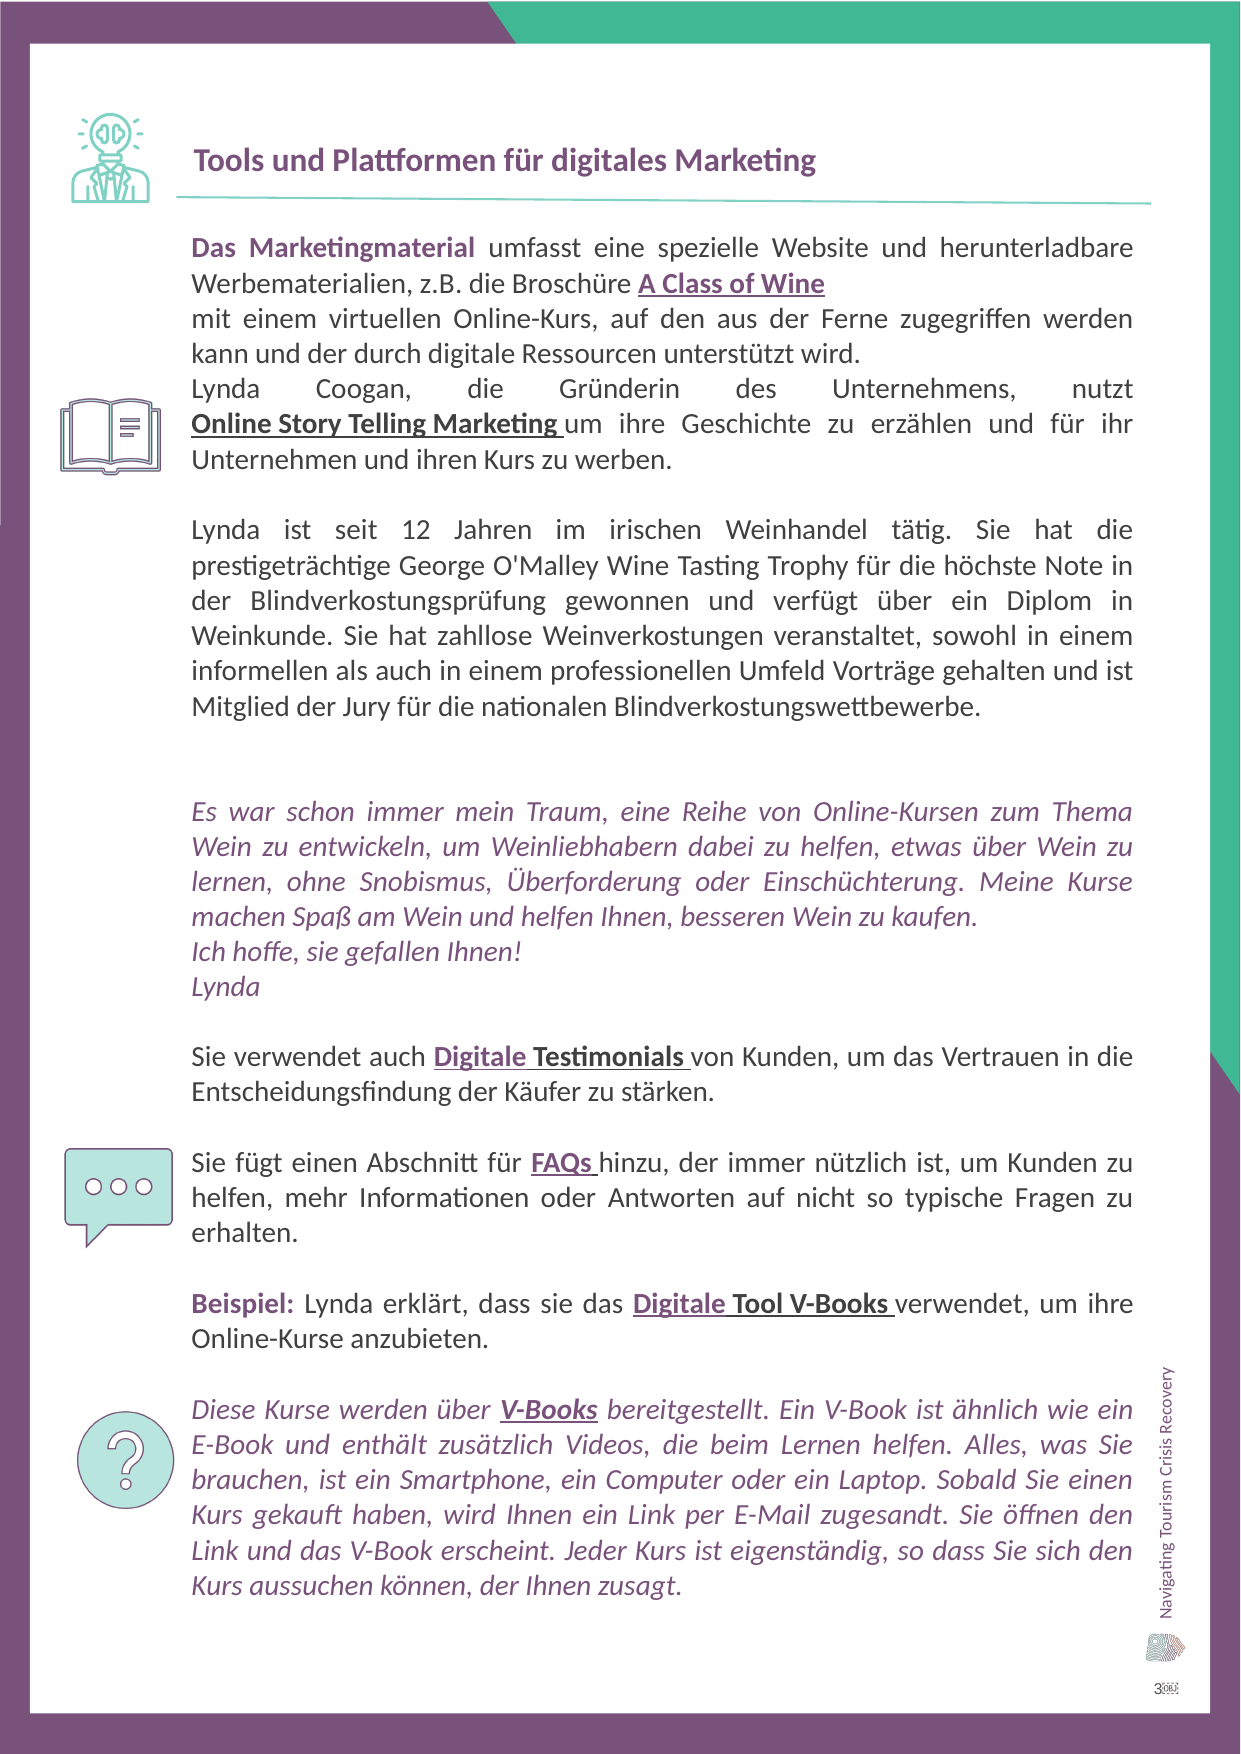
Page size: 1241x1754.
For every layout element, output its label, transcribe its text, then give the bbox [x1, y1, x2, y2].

picture [43, 1122, 194, 1273]
picture [64, 1399, 187, 1521]
text_box Das Marketingmaterial umfasst eine spezielle Website und herunterladbare Werbematerialien, z.B. die Broschüre A Class of Wine mit einem virtuellen Online-Kurs, auf den aus der Ferne zugegriffen werden kann und der durch digitale Ressourcen unterstützt wird. Lynda Coogan, die Gründerin des Unternehmens, nutzt Online Story Telling Marketing um ihre Geschichte zu erzählen und für ihr Unternehmen und ihren Kurs zu werben. Lynda ist seit 12 Jahren im irischen Weinhandel tätig. Sie hat die prestigeträchtige George O'Malley Wine Tasting Trophy für die höchste Note in der Blindverkostungsprüfung gewonnen und verfügt über ein Diplom in Weinkunde. Sie hat zahllose Weinverkostungen veranstaltet, sowohl in einem informellen als auch in einem professionellen Umfeld Vorträge gehalten und ist Mitglied der Jury für die nationalen Blindverkostungswettbewerbe. Es war schon immer mein Traum, eine Reihe von Online-Kursen zum Thema Wein zu entwickeln, um Weinliebhabern dabei zu helfen, etwas über Wein zu lernen, ohne Snobismus, Überforderung oder Einschüchterung. Meine Kurse machen Spaß am Wein und helfen Ihnen, besseren Wein zu kaufen. Ich hoffe, sie gefallen Ihnen! Lynda Sie verwendet auch Digitale Testimonials von Kunden, um das Vertrauen in die Entscheidungsfindung der Käufer zu stärken. Sie fügt einen Abschnitt für FAQs hinzu, der immer nützlich ist, um Kunden zu helfen, mehr Informationen oder Antworten auf nicht so typische Fragen zu erhalten. Beispiel: Lynda erklärt, dass sie das Digitale Tool V-Books verwendet, um ihre Online-Kurse anzubieten. Diese Kurse werden über V-Books bereitgestellt. Ein V-Book ist ähnlich wie ein E-Book und enthält zusätzlich Videos, die beim Lernen helfen. Alles, was Sie brauchen, ist ein Smartphone, ein Computer oder ein Laptop. Sobald Sie einen Kurs gekauft haben, wird Ihnen ein Link per E-Mail zugesandt. Sie öffnen den Link und das V-Book erscheint. Jeder Kurs ist eigenständig, so dass Sie sich den Kurs aussuchen können, der Ihnen zusagt. [176, 220, 1149, 775]
picture [51, 379, 170, 499]
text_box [176, 196, 1152, 204]
text_box Tools und Plattformen für digitales Marketing [178, 127, 1162, 189]
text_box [71, 112, 150, 204]
picture [1142, 1631, 1189, 1667]
